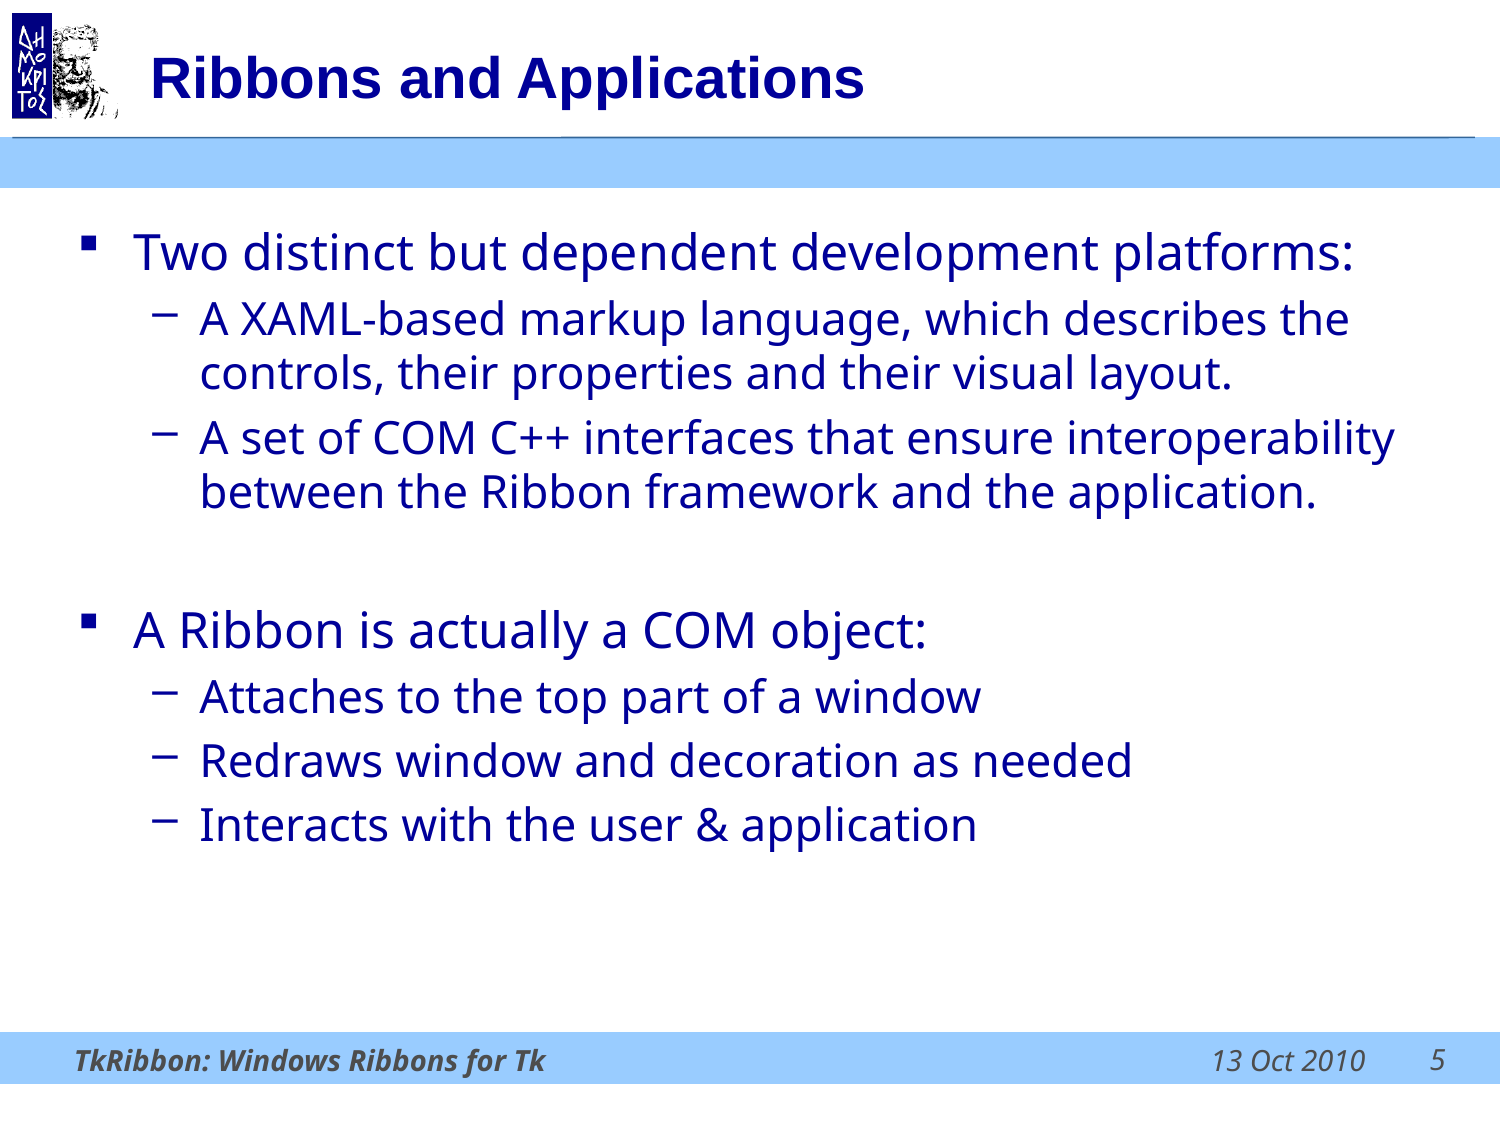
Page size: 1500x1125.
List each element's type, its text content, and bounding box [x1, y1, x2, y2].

footer TkRibbon: Windows Ribbons for Tk [58, 1034, 1190, 1086]
title Ribbons and Applications [135, 12, 1476, 138]
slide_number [1190, 1034, 1381, 1086]
list Two distinct but dependent development platforms: A XAML-based markup language, which describes the controls, their properties and their visual layout. A set of COM C++ interfaces that ensure interoperability between the Ribbon framework and the application. A Ribbon is actually a COM object: Attaches to the top part of a window Redraws window and decoration as needed Interacts with the user & application [62, 212, 1438, 1001]
slide_number 5 [1399, 1033, 1476, 1084]
picture [11, 13, 118, 120]
